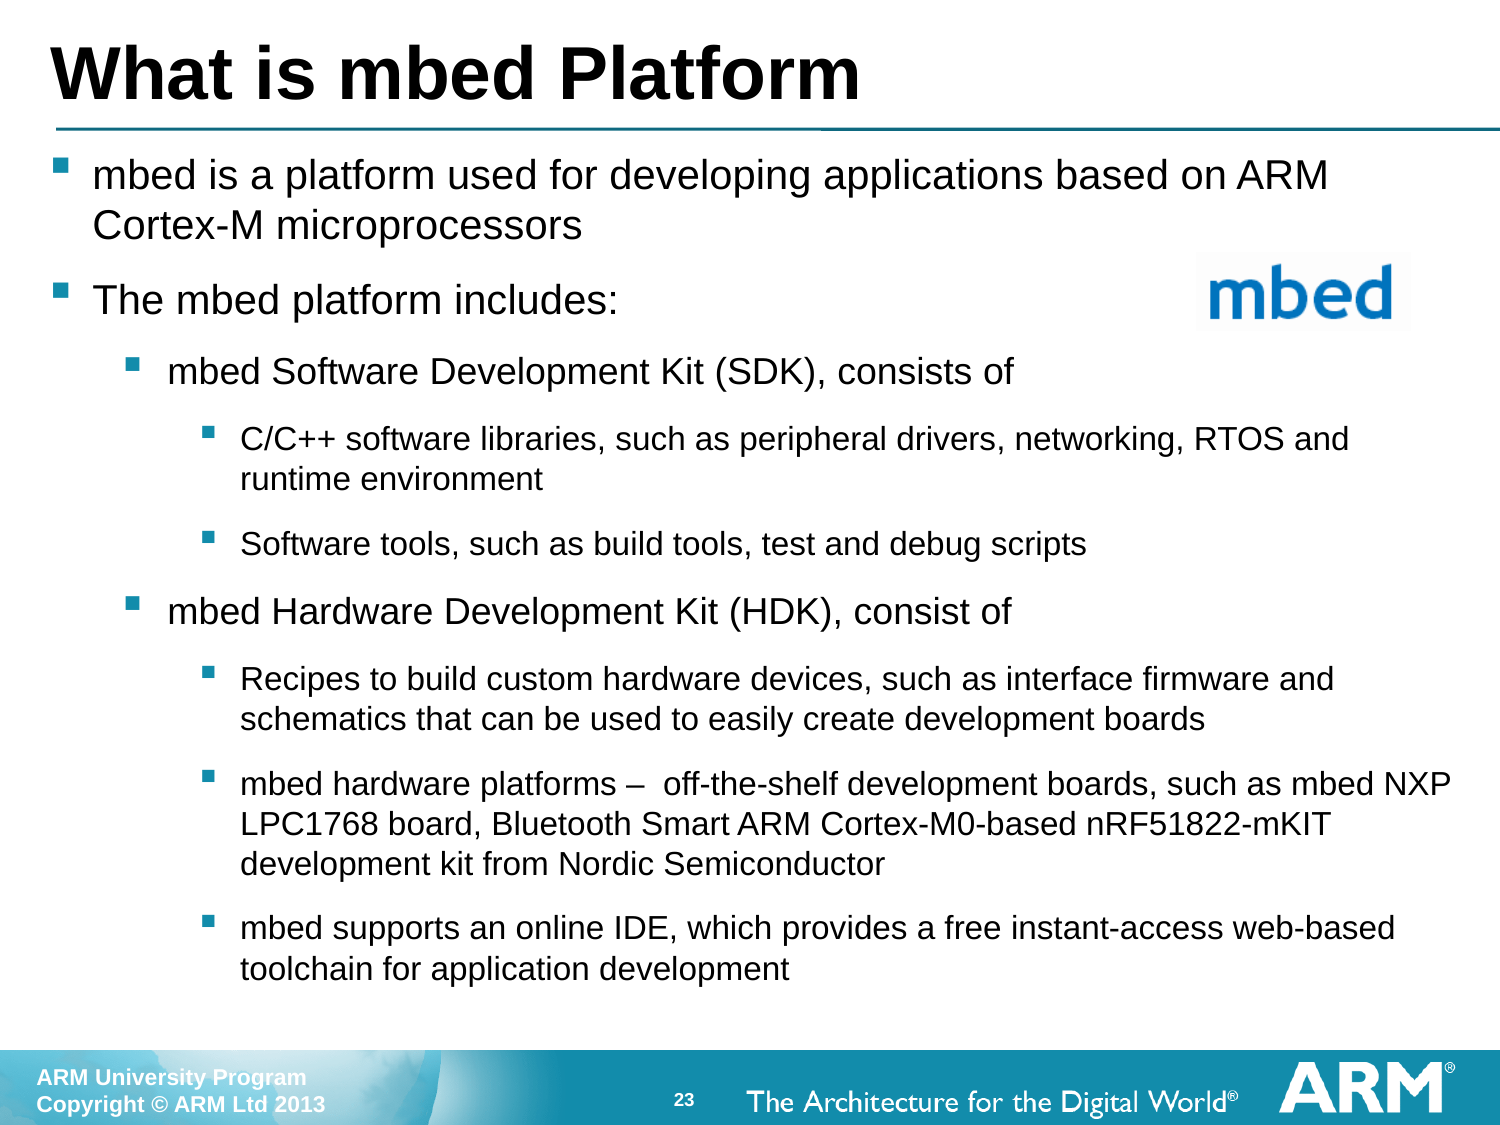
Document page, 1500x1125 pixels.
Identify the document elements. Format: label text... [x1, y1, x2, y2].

list mbed is a platform used for developing applications based on ARM Cortex-M microprocessors The mbed platform includes: mbed Software Development Kit (SDK), consists of C/C++ software libraries, such as peripheral drivers, networking, RTOS and runtime environment Software tools, such as build tools, test and debug scripts mbed Hardware Development Kit (HDK), consist of Recipes to build custom hardware devices, such as interface firmware and schematics that can be used to easily create development boards mbed hardware platforms – off-the-shelf development boards, such as mbed NXP LPC1768 board, Bluetooth Smart ARM Cortex-M0-based nRF51822-mKIT development kit from Nordic Semiconductor mbed supports an online IDE, which provides a free instant-access web-based toolchain for application development [33, 139, 1474, 1038]
picture [1196, 252, 1411, 331]
title What is mbed Platform [35, 1, 1476, 139]
picture [0, 780, 1500, 1125]
